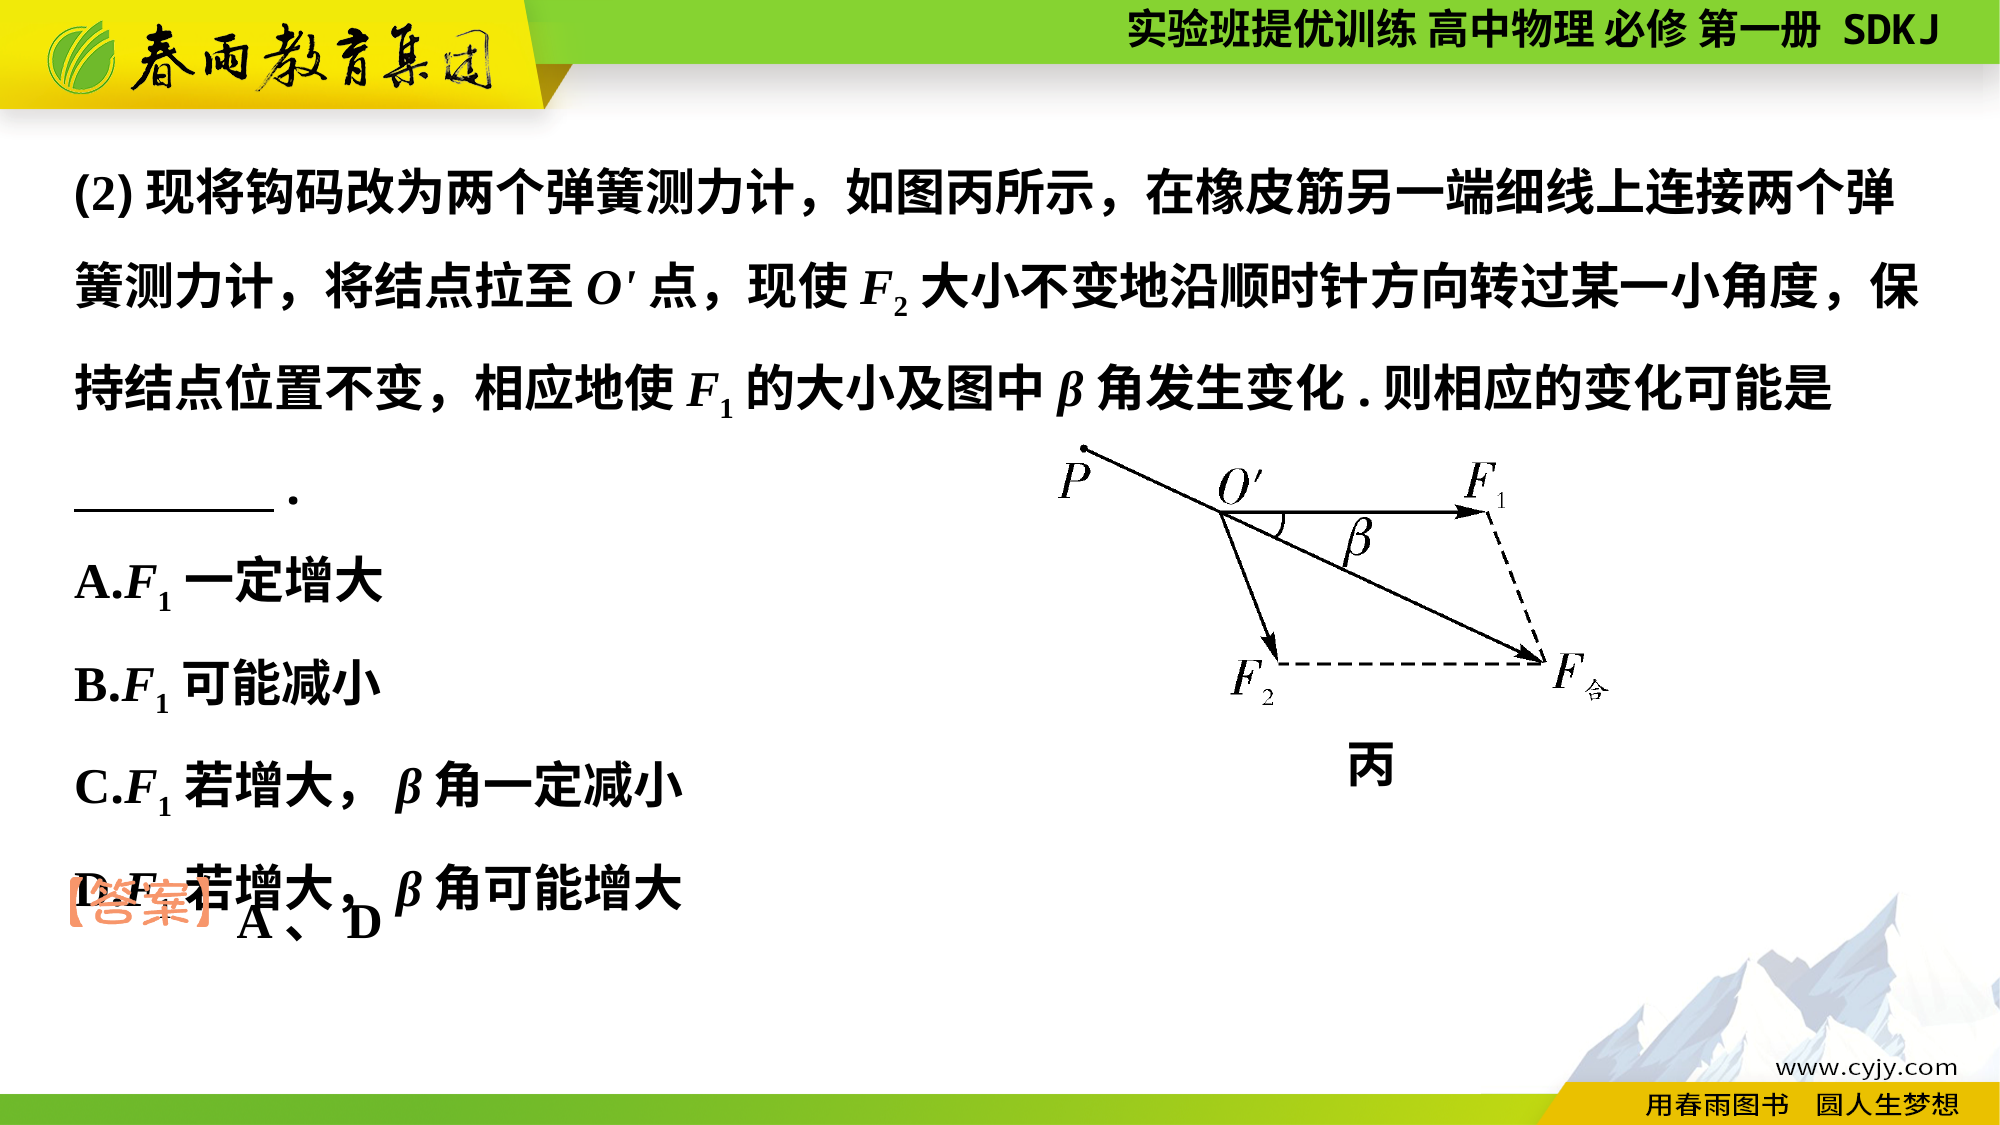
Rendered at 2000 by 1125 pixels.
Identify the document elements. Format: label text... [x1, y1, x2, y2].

text_box A、D [59, 850, 1944, 956]
text_box 丙 [1331, 713, 1411, 800]
list (2)现将钩码改为两个弹簧测力计，如图丙所示，在橡皮筋另一端细线上连接两个弹簧测力计，将结点拉至O'点，现使F2大小不变地沿顺时针方向转过某一小角度，保持结点位置不变，相应地使F1的大小及图中β角发生变化.则相应的变化可能是 . A.F1一定增大 B.F1可能减小 C.F1若增大，β角一定减小 D.F1若增大，β角可能增大 [59, 122, 1944, 850]
picture [0, 0, 2000, 1125]
